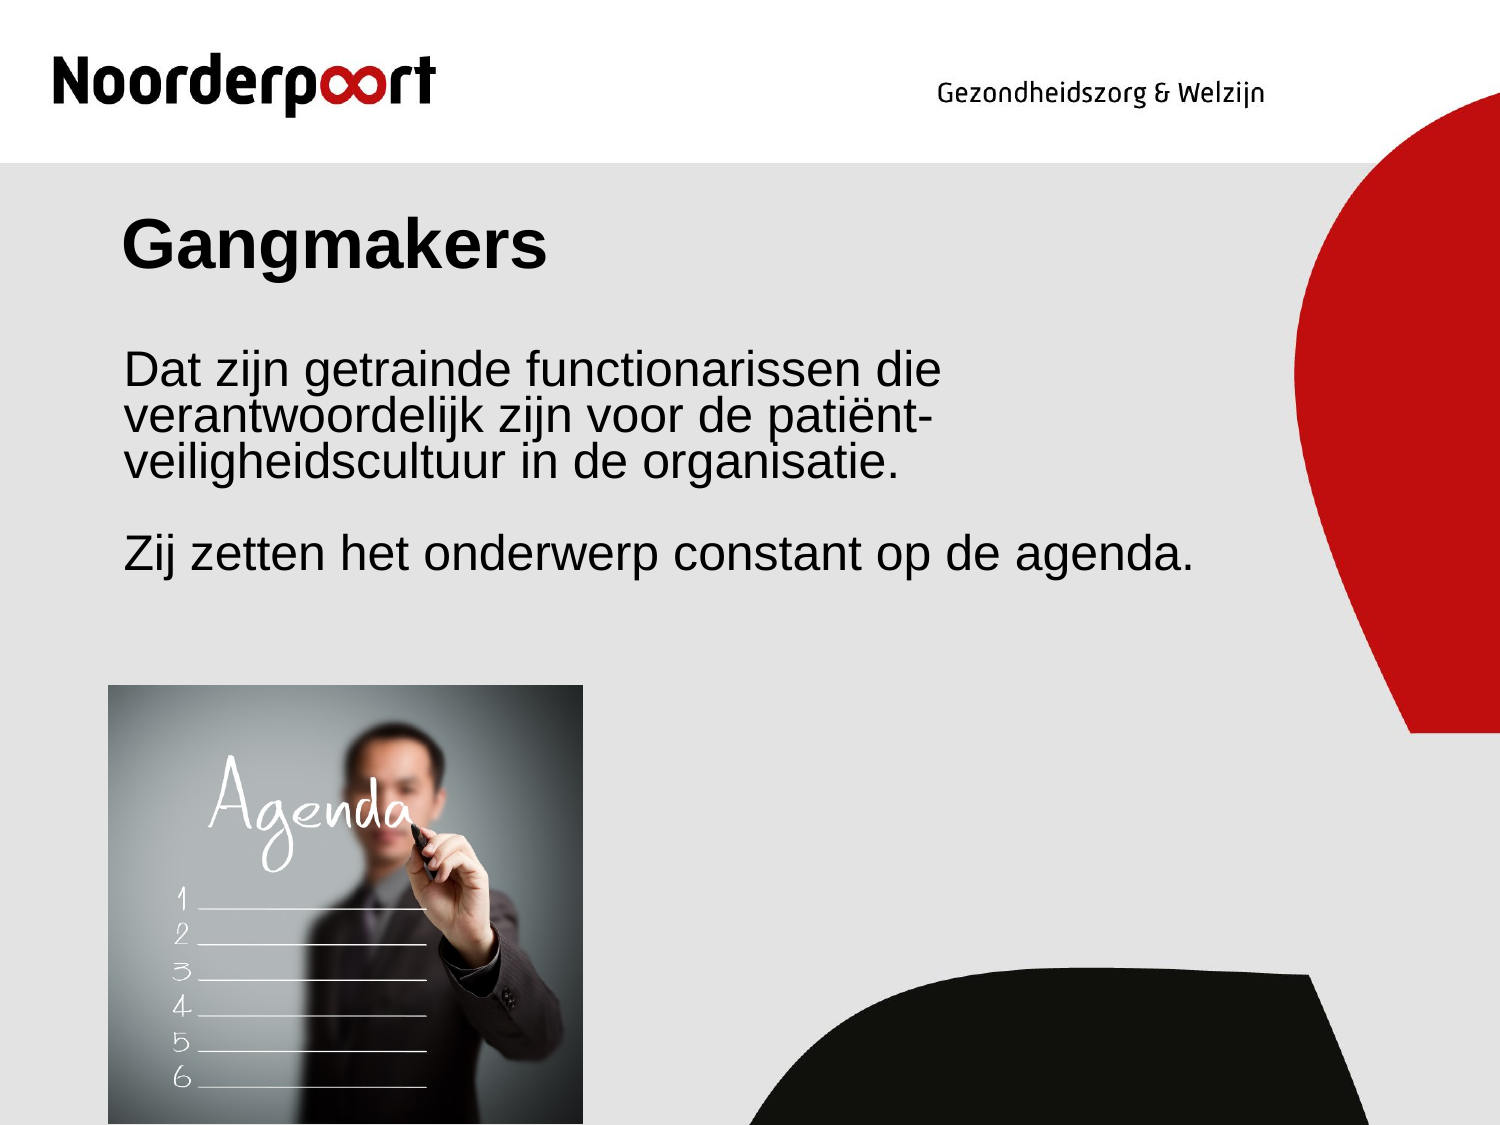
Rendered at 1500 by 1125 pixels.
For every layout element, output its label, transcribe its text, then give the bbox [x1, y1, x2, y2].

list Dat zijn getrainde functionarissen die verantwoordelijk zijn voor de patiënt- veiligheidscultuur in de organisatie. Zij zetten het onderwerp constant op de agenda. [108, 343, 1317, 927]
title Gangmakers [106, 187, 1290, 294]
picture [0, 0, 1500, 1125]
